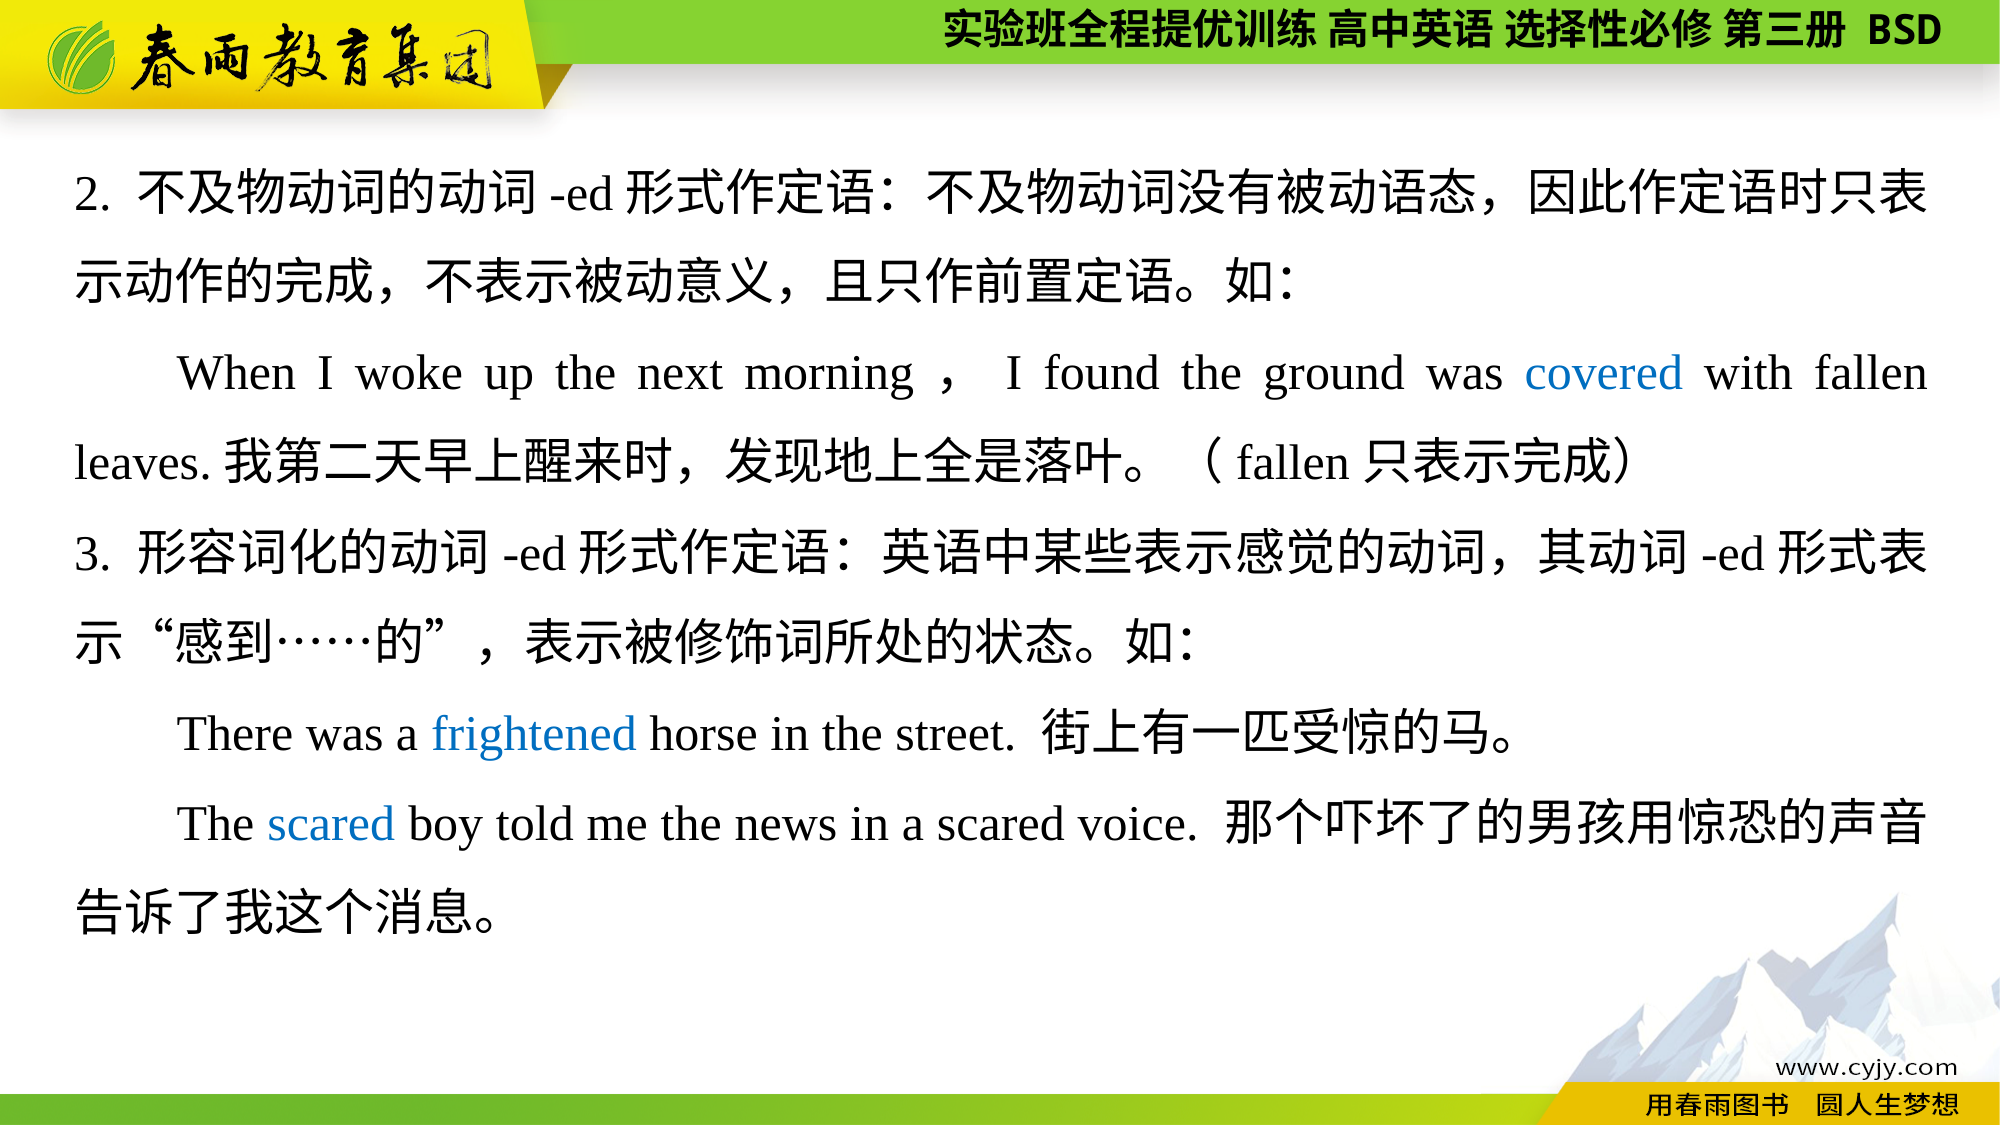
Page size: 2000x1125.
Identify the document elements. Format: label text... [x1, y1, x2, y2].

list 2. 不及物动词的动词-ed形式作定语：不及物动词没有被动语态，因此作定语时只表示动作的完成，不表示被动意义，且只作前置定语。如： When I woke up the next morning，I found the ground was covered with fallen leaves.我第二天早上醒来时，发现地上全是落叶。（fallen只表示完成） 3. 形容词化的动词-ed形式作定语：英语中某些表示感觉的动词，其动词-ed形式表示“感到……的”，表示被修饰词所处的状态。如： There was a frightened horse in the street. 街上有一匹受惊的马。 The scared boy told me the news in a scared voice. 那个吓坏了的男孩用惊恐的声音告诉了我这个消息。 [59, 122, 1944, 956]
picture [0, 0, 2000, 1125]
